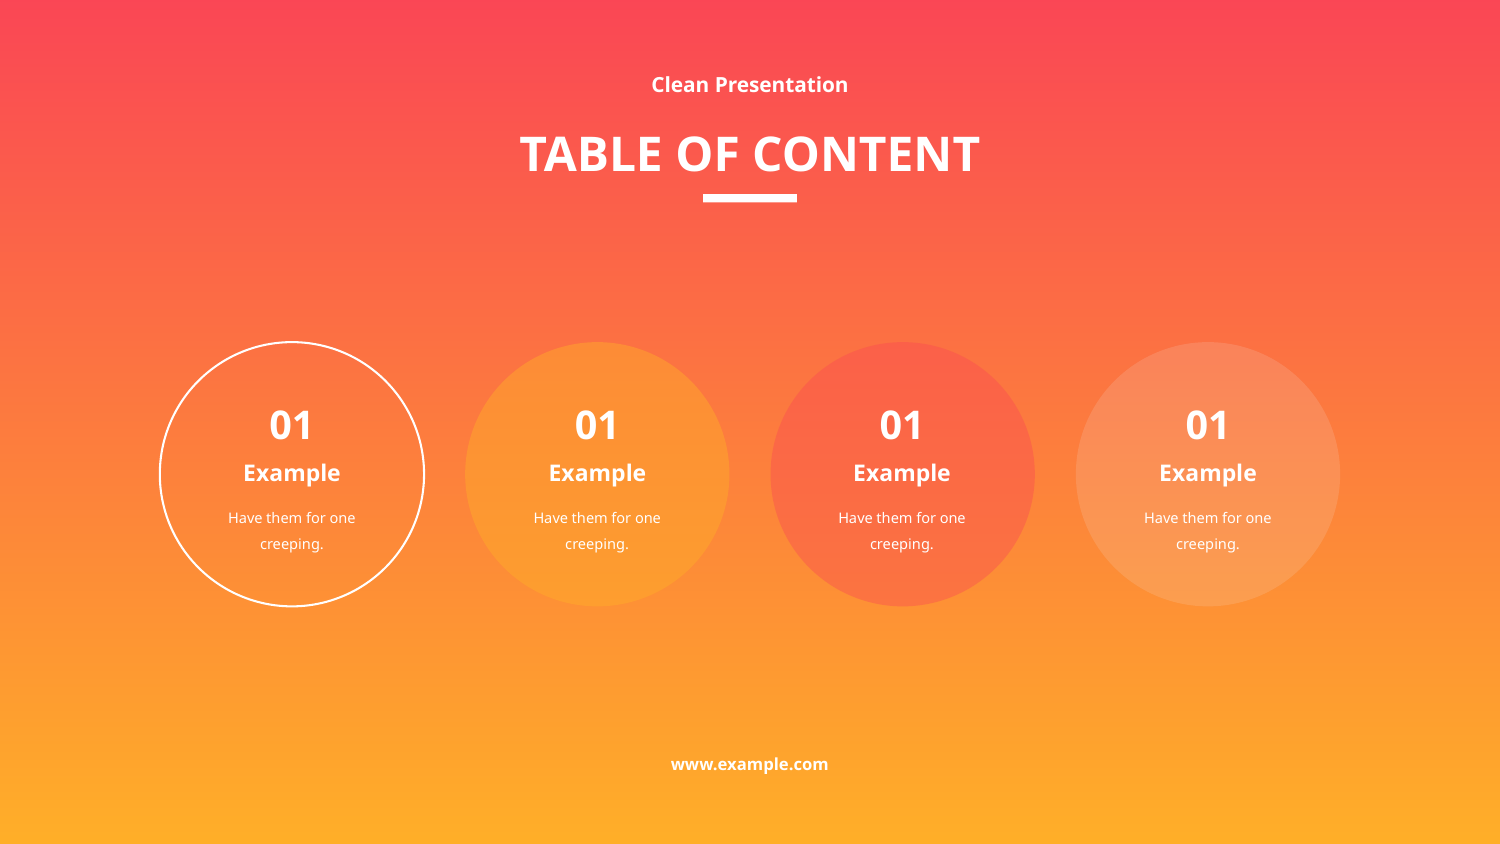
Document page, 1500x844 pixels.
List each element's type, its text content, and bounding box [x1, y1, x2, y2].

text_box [820, 394, 984, 555]
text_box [515, 394, 679, 555]
text_box [0, 0, 1500, 844]
text_box [465, 342, 730, 607]
text_box TABLE OF CONTENT [420, 112, 1080, 176]
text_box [210, 394, 374, 555]
text_box [1075, 342, 1341, 607]
text_box [770, 342, 1035, 607]
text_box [1126, 394, 1290, 555]
text_box [159, 342, 425, 607]
text_box [703, 194, 797, 203]
text_box Clean Presentation [494, 65, 1006, 102]
text_box www.example.com [552, 747, 948, 779]
